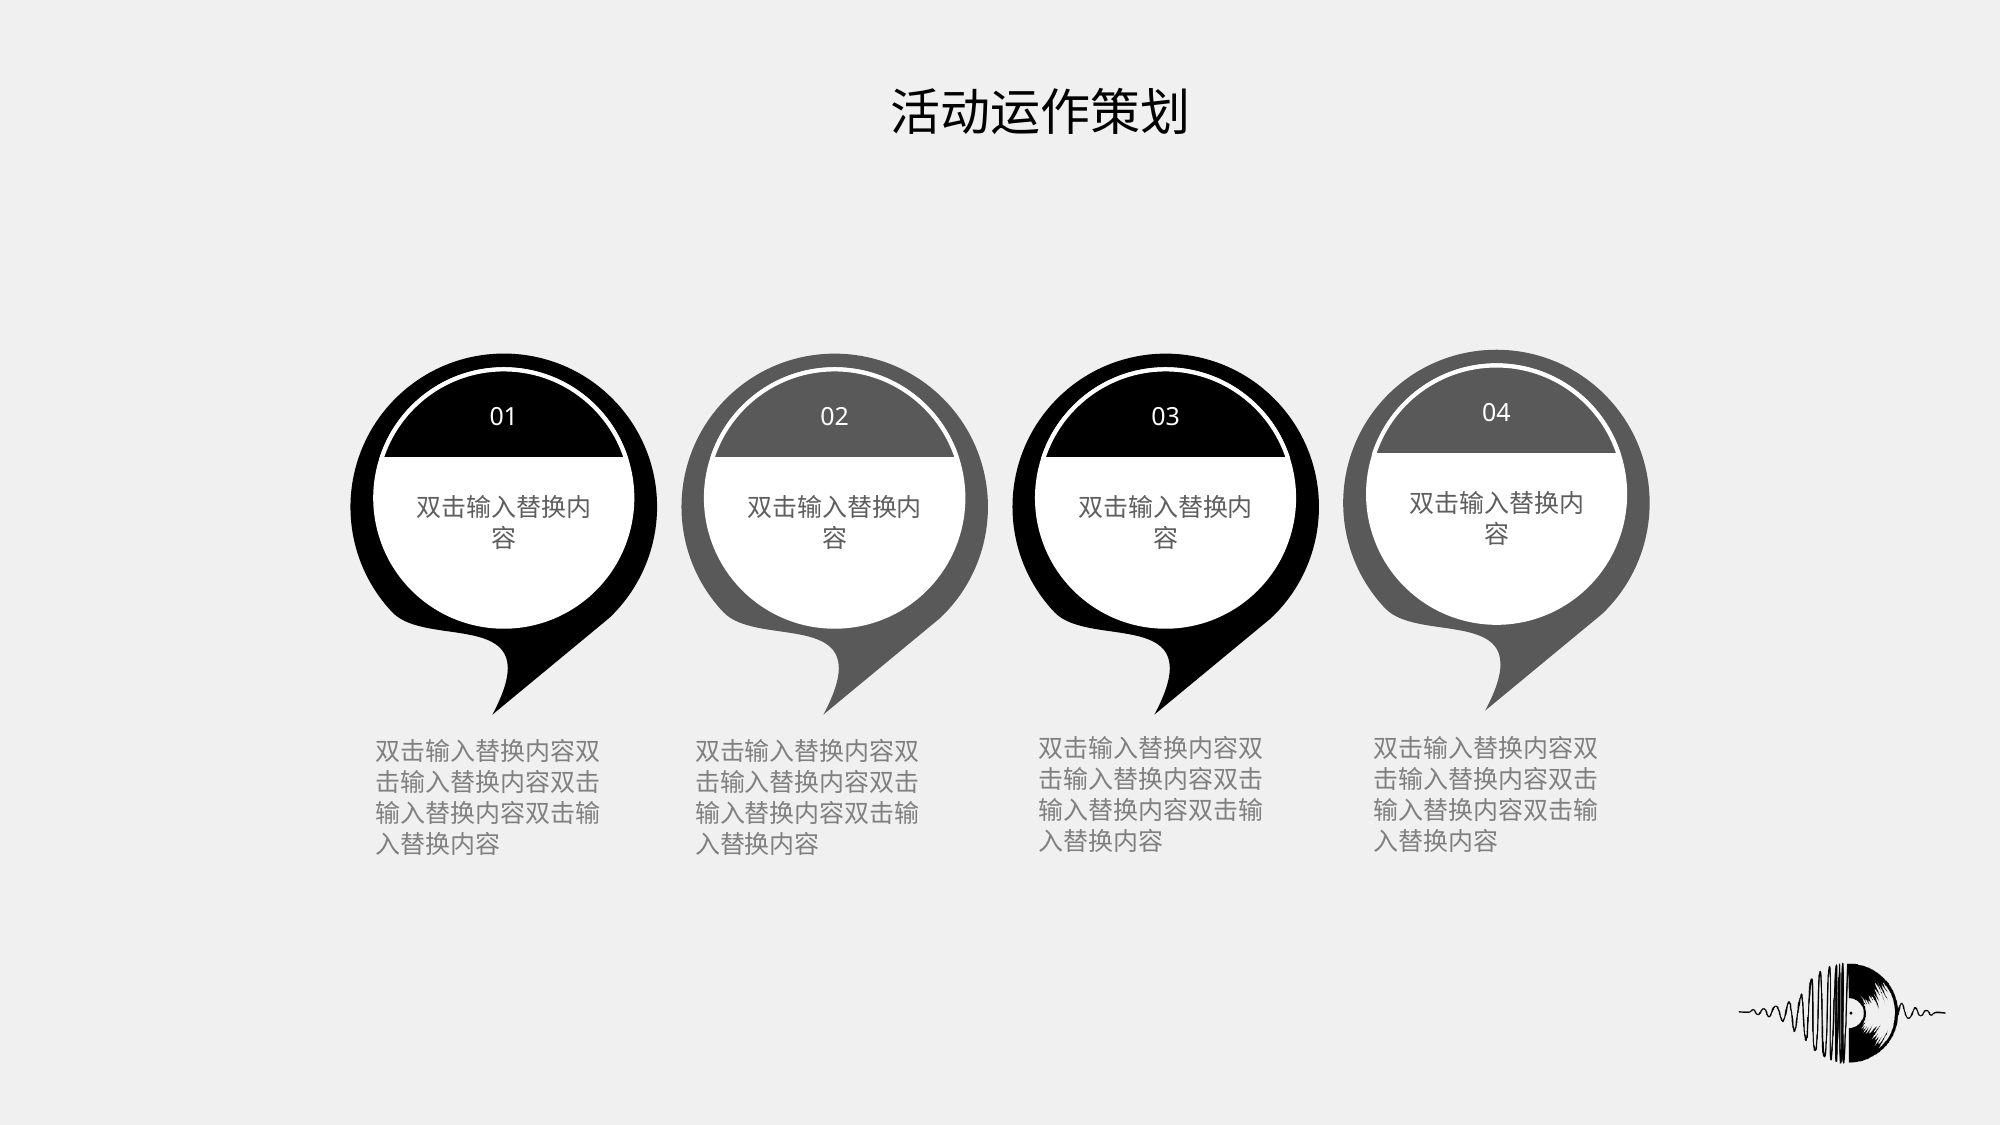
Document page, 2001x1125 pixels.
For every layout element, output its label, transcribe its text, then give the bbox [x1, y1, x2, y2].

picture [1722, 859, 1963, 1125]
text_box 02 [712, 369, 958, 460]
text_box 双击输入替换内容双击输入替换内容双击输入替换内容双击输入替换内容 [1024, 723, 1282, 864]
text_box 双击输入替换内容双击输入替换内容双击输入替换内容双击输入替换内容 [1359, 723, 1617, 864]
text_box 04 [1373, 365, 1619, 456]
text_box [350, 353, 658, 715]
text_box 活动运作策划 [875, 72, 1217, 148]
text_box [1343, 349, 1650, 711]
text_box 双击输入替换内容 [706, 459, 964, 627]
text_box 双击输入替换内容双击输入替换内容双击输入替换内容双击输入替换内容 [360, 726, 618, 867]
text_box 双击输入替换内容 [1037, 459, 1295, 627]
text_box 01 [381, 369, 627, 460]
text_box [1012, 353, 1319, 715]
text_box 双击输入替换内容 [1368, 455, 1626, 623]
text_box 双击输入替换内容 [375, 460, 633, 627]
text_box [681, 353, 988, 715]
text_box 03 [1043, 369, 1289, 460]
text_box 双击输入替换内容双击输入替换内容双击输入替换内容双击输入替换内容 [680, 726, 938, 867]
